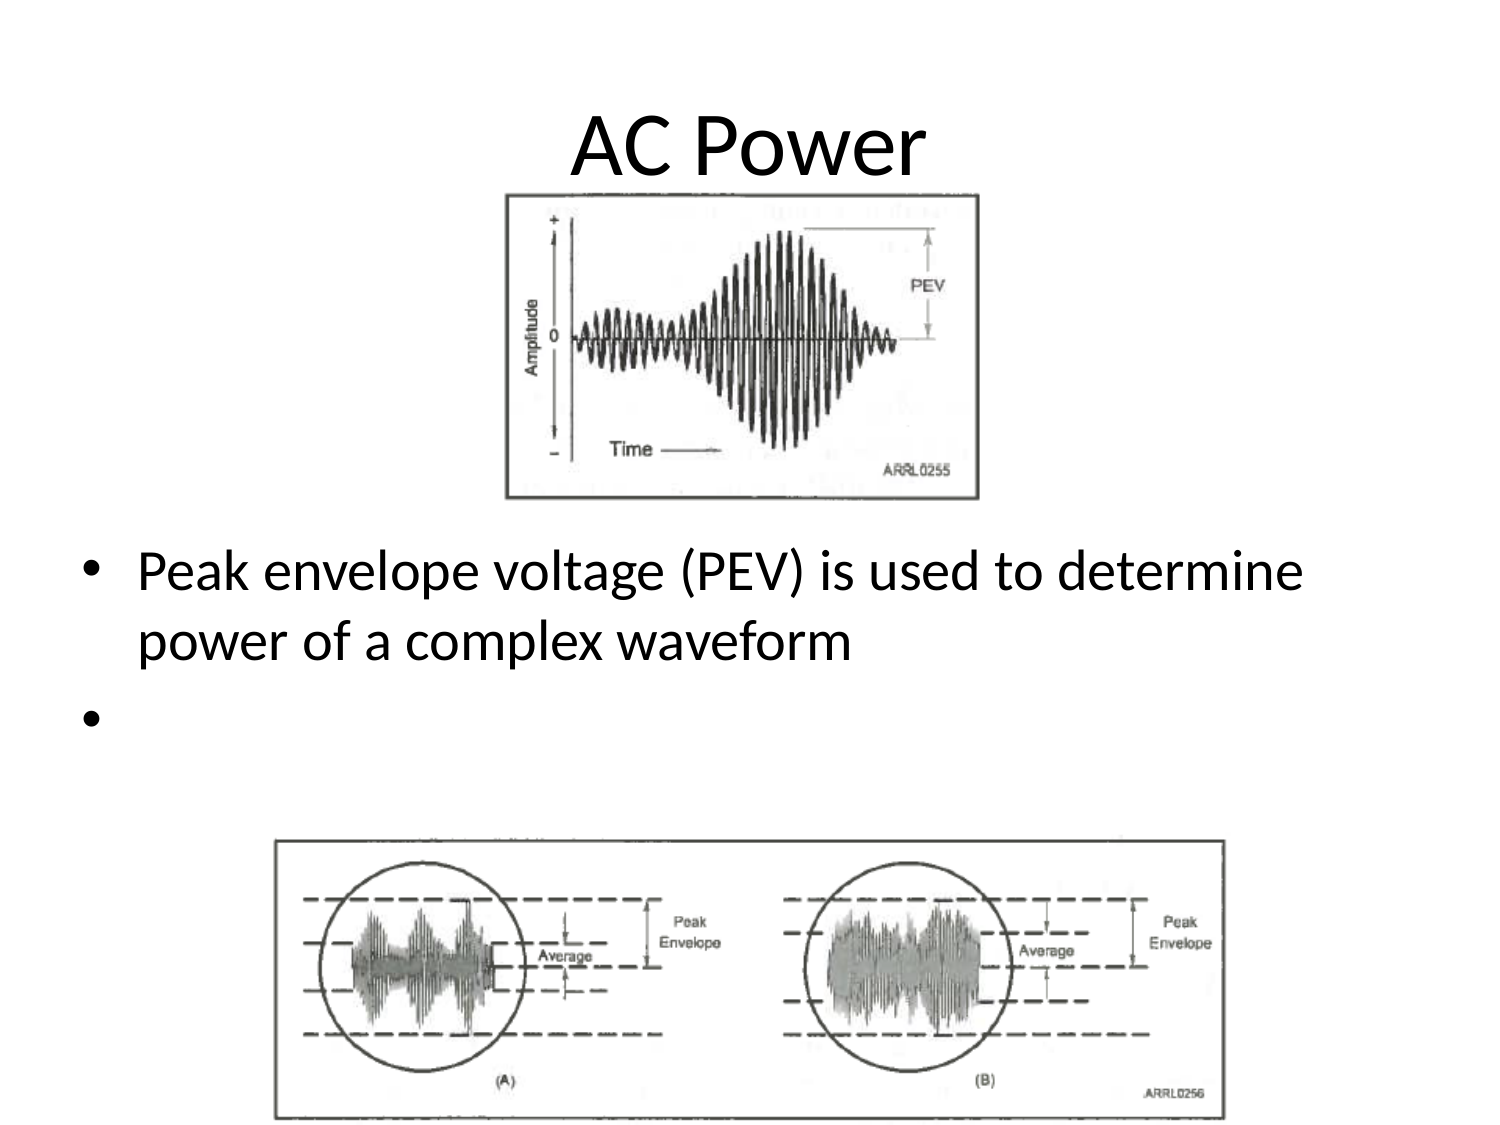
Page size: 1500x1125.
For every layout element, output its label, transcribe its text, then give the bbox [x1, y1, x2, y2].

picture [269, 832, 1231, 1125]
title AC Power [75, 45, 1425, 233]
picture [499, 187, 984, 504]
